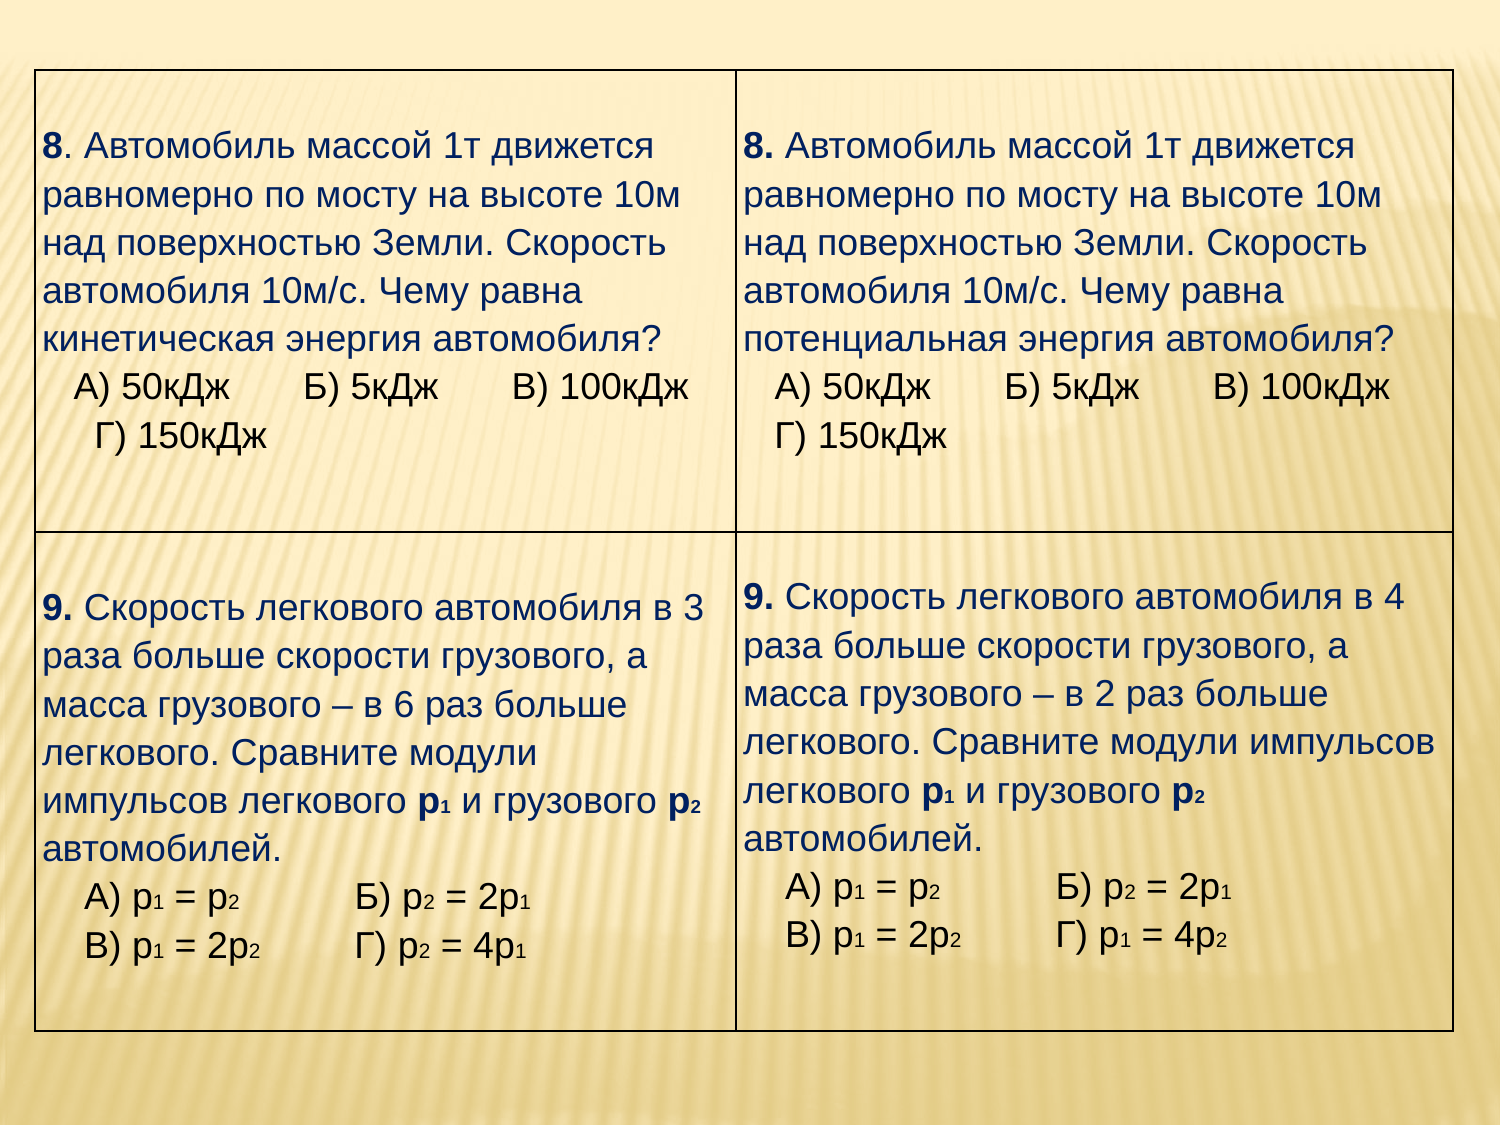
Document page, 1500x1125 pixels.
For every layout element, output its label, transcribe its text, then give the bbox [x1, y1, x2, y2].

table_cell 9. Скорость легкового автомобиля в 3 раза больше скорости грузового, а масса грузового – в 6 раз больше легкового. Сравните модули импульсов легкового р1 и грузового р2 автомобилей. А) р1 = р2 Б) р2 = 2р1 В) р1 = 2р2 Г) р2 = 4р1 [36, 533, 735, 1030]
table_header 8. Автомобиль массой 1т движется равномерно по мосту на высоте 10м над поверхностью Земли. Скорость автомобиля 10м/с. Чему равна кинетическая энергия автомобиля? А) 50кДж Б) 5кДж В) 100кДж Г) 150кДж [36, 71, 735, 531]
table_header 8. Автомобиль массой 1т движется равномерно по мосту на высоте 10м над поверхностью Земли. Скорость автомобиля 10м/с. Чему равна потенциальная энергия автомобиля? А) 50кДж Б) 5кДж В) 100кДж Г) 150кДж [737, 71, 1452, 531]
table_cell 9. Скорость легкового автомобиля в 4 раза больше скорости грузового, а масса грузового – в 2 раз больше легкового. Сравните модули импульсов легкового р1 и грузового р2 автомобилей. А) р1 = р2 Б) р2 = 2р1 В) р1 = 2р2 Г) р1 = 4р2 [737, 533, 1452, 1030]
